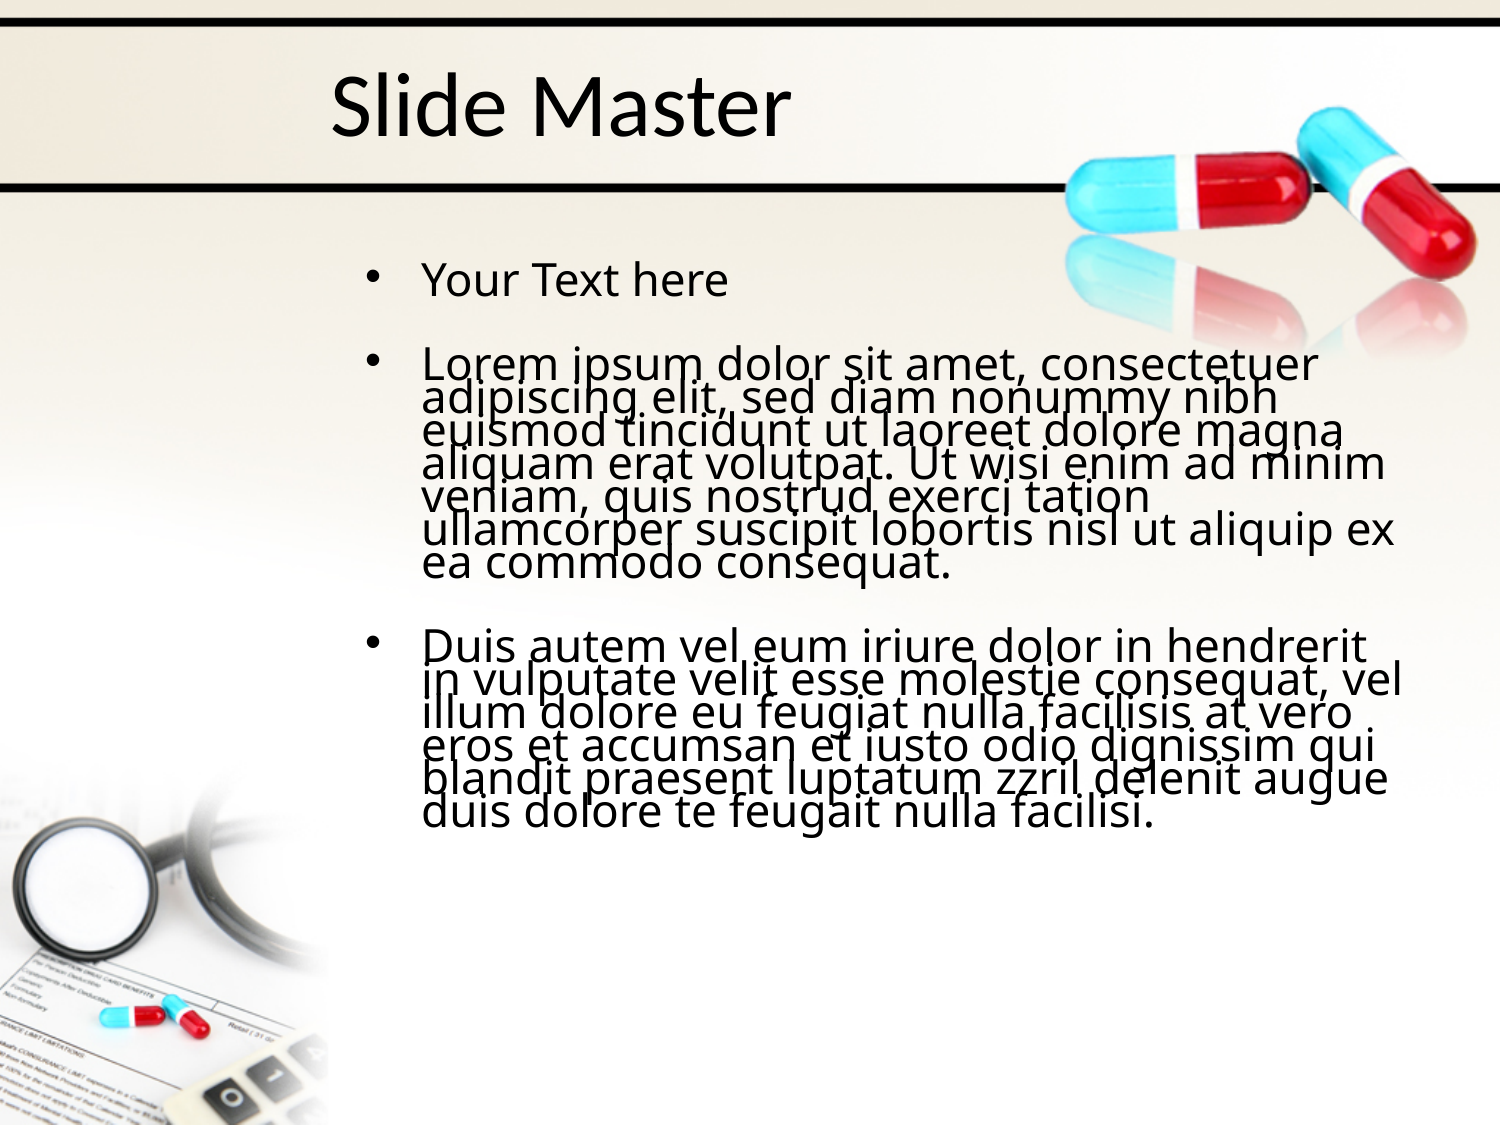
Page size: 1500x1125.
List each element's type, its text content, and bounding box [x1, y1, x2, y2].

list Your Text here Lorem ipsum dolor sit amet, consectetuer adipiscing elit, sed diam nonummy nibh euismod tincidunt ut laoreet dolore magna aliquam erat volutpat. Ut wisi enim ad minim veniam, quis nostrud exerci tation ullamcorper suscipit lobortis nisl ut aliquip ex ea commodo consequat. Duis autem vel eum iriure dolor in hendrerit in vulputate velit esse molestie consequat, vel illum dolore eu feugiat nulla facilisis at vero eros et accumsan et iusto odio dignissim qui blandit praesent luptatum zzril delenit augue duis dolore te feugait nulla facilisi. [349, 262, 1426, 1006]
title Slide Master [62, 24, 1063, 176]
picture [0, 0, 1500, 1125]
